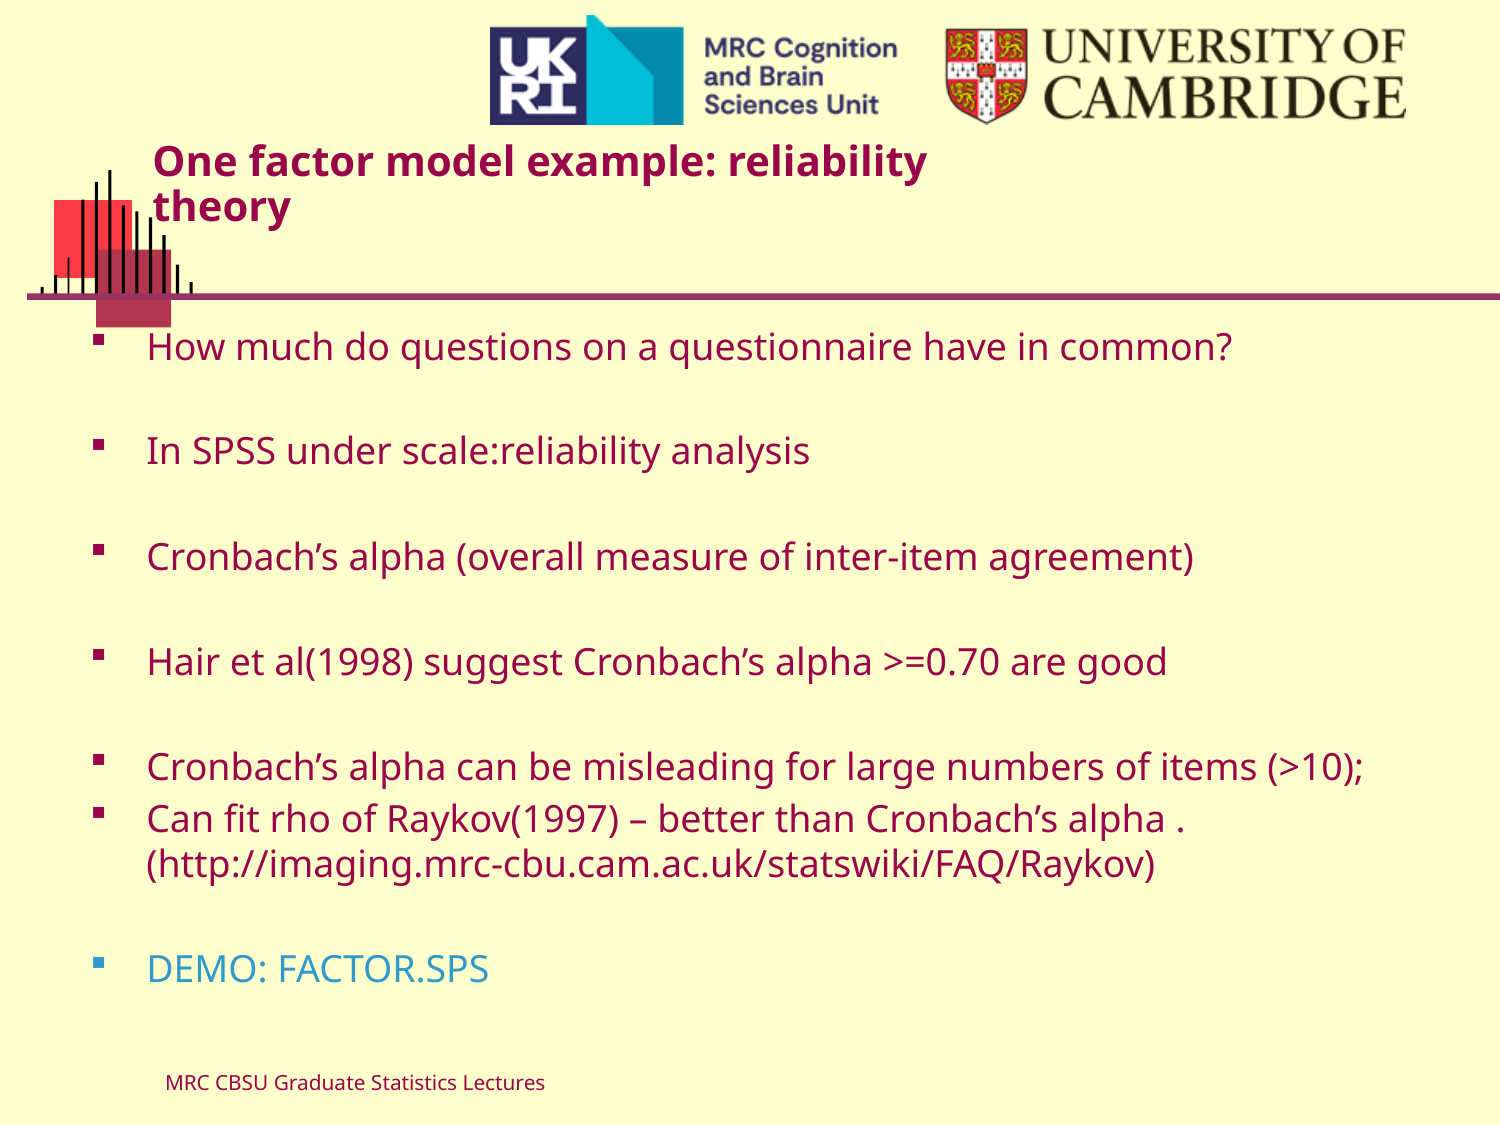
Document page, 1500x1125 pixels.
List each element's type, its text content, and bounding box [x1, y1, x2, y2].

picture [490, 15, 1406, 125]
title One factor model example: reliability theory [137, 137, 988, 233]
footer MRC CBSU Graduate Statistics Lectures [149, 1062, 988, 1101]
list How much do questions on a questionnaire have in common? In SPSS under scale:reliability analysis Cronbach’s alpha (overall measure of inter-item agreement) Hair et al(1998) suggest Cronbach’s alpha >=0.70 are good Cronbach’s alpha can be misleading for large numbers of items (>10); Can fit rho of Raykov(1997) – better than Cronbach’s alpha . (http://imaging.mrc-cbu.cam.ac.uk/statswiki/FAQ/Raykov) DEMO: FACTOR.SPS [75, 262, 1425, 1038]
